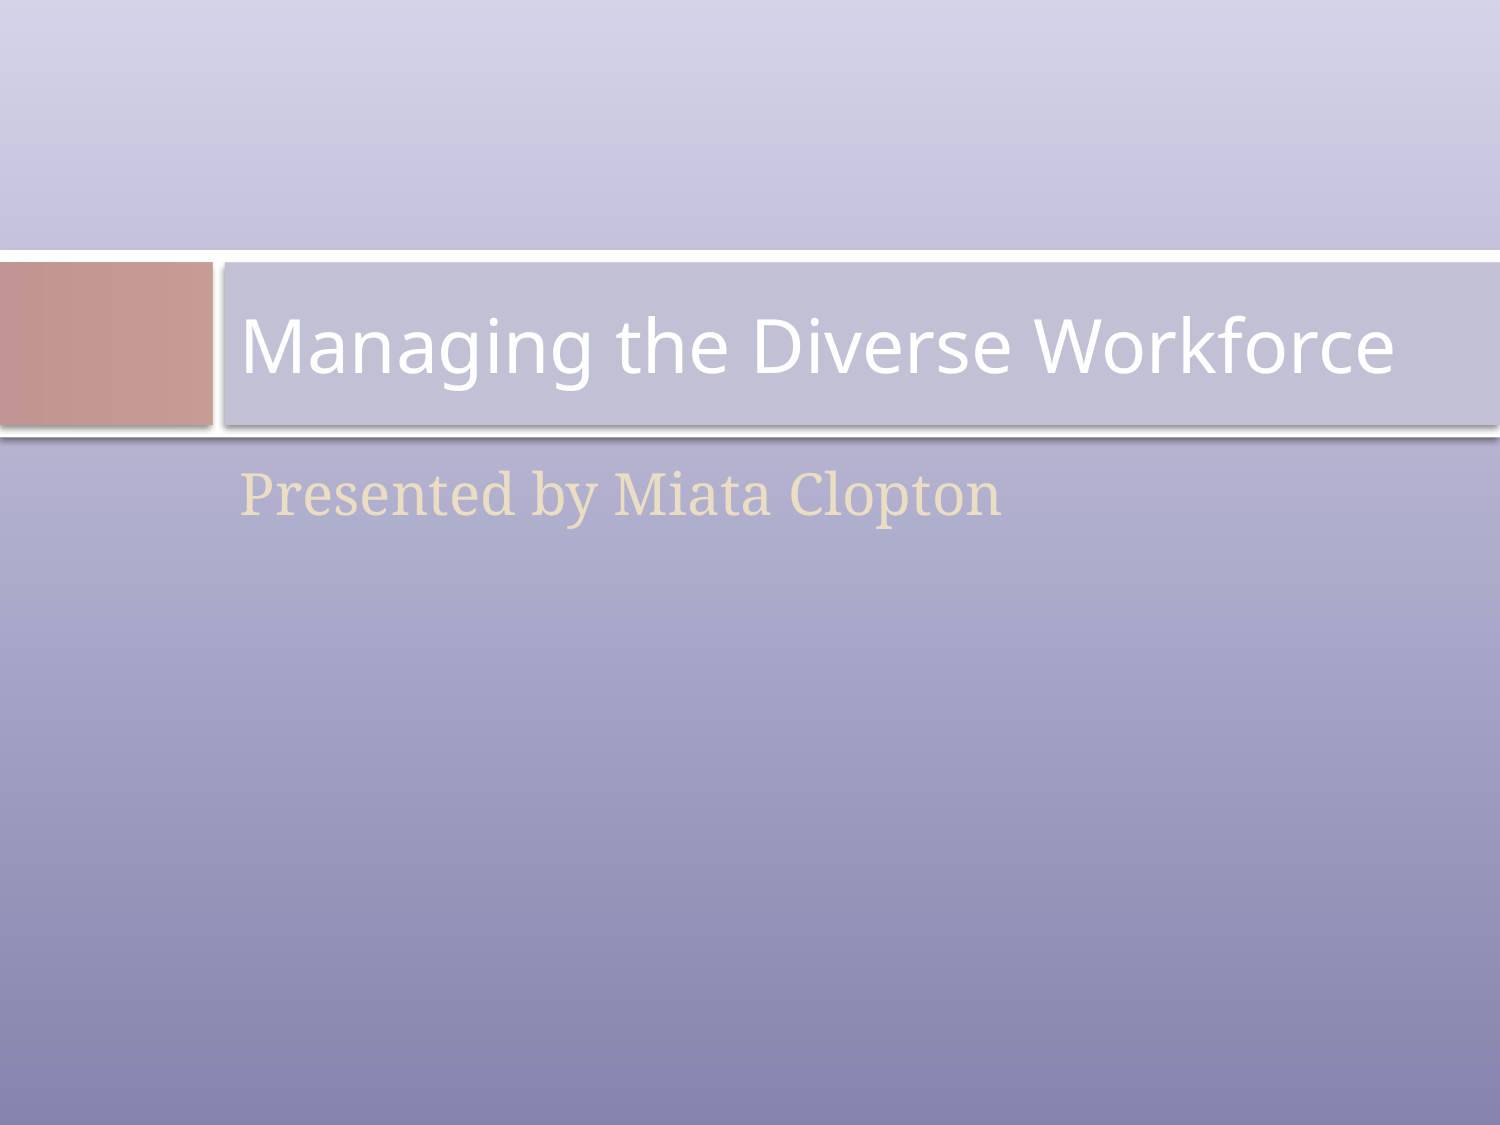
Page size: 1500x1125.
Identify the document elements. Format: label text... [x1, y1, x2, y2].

list Presented by Miata Clopton [225, 450, 1394, 725]
title Managing the Diverse Workforce [225, 262, 1475, 425]
text_box [0, 261, 214, 426]
